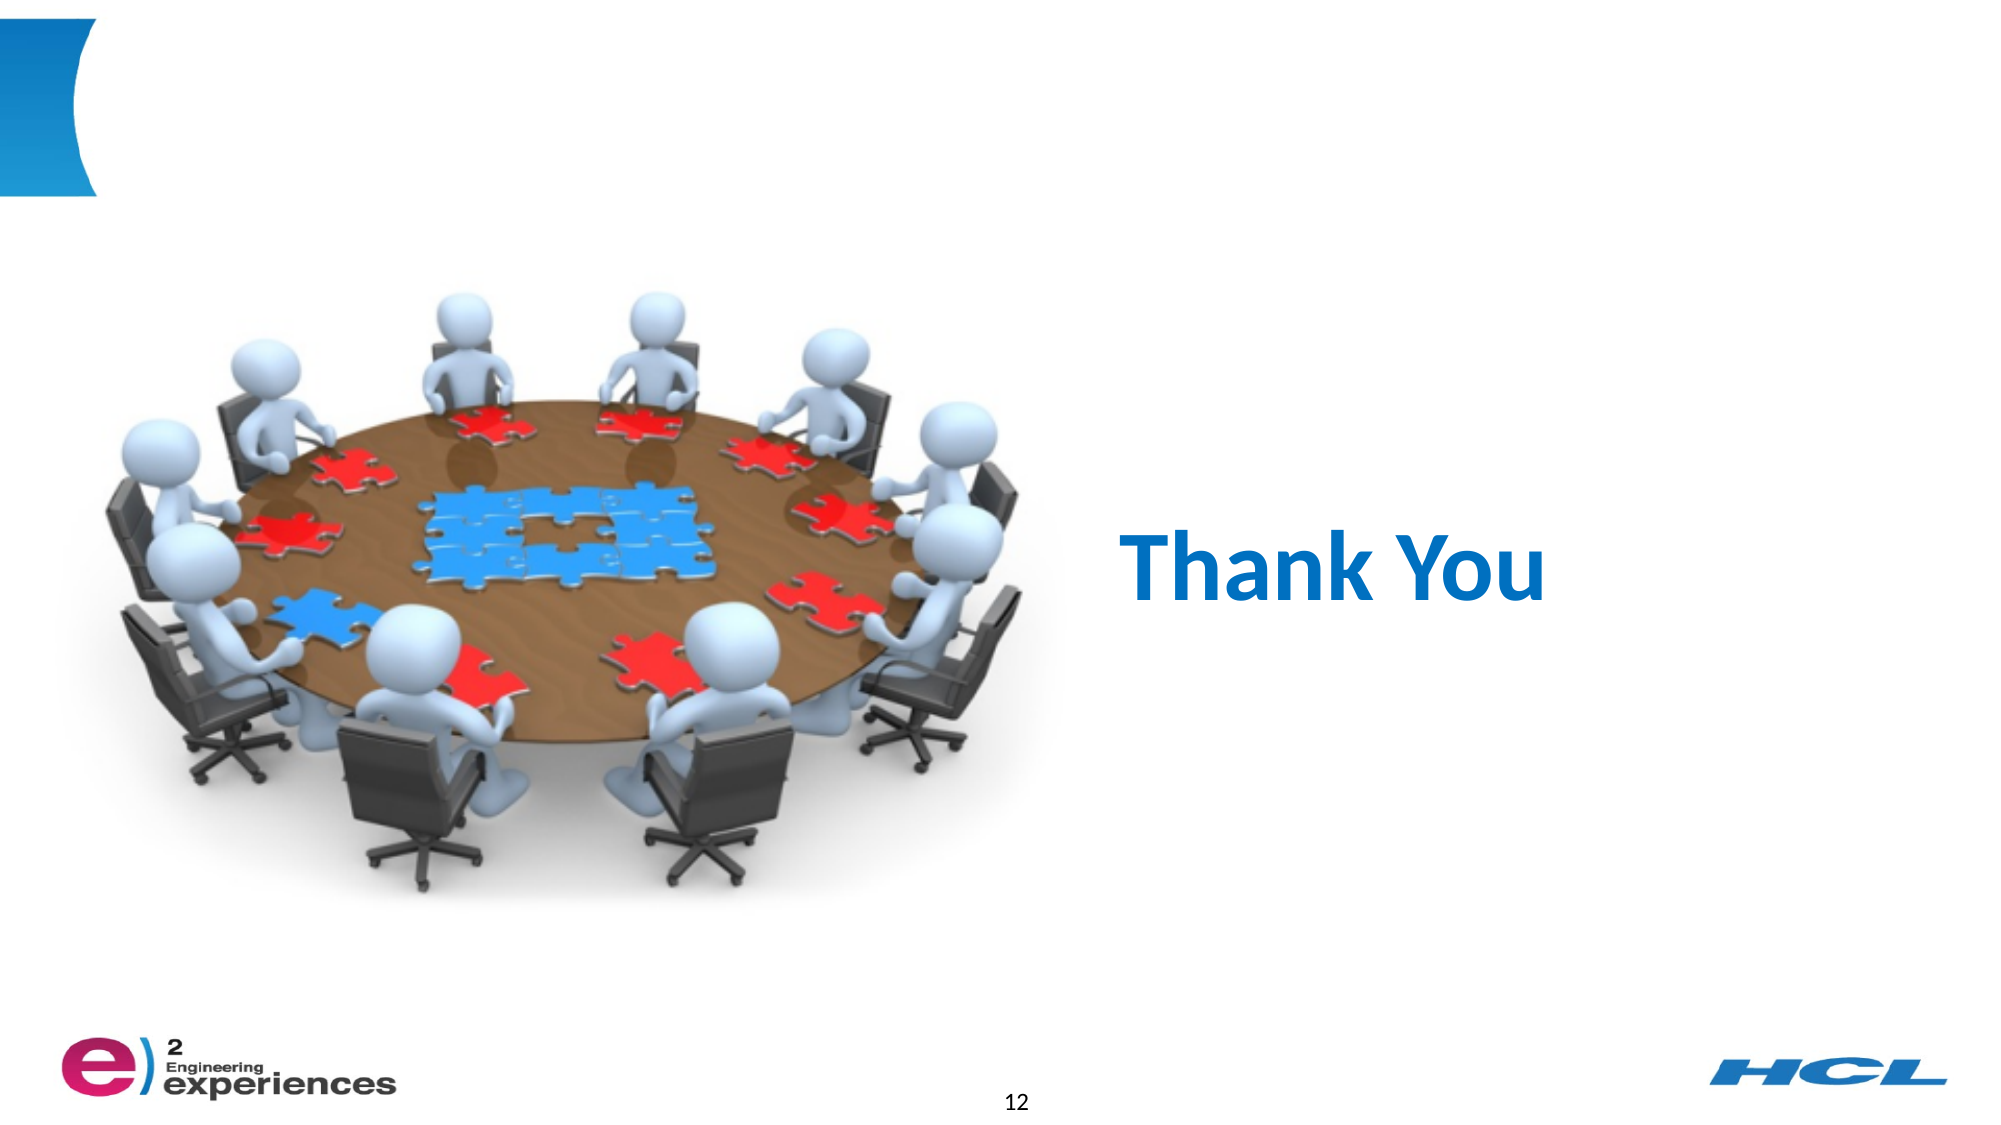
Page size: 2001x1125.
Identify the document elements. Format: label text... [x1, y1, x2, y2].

picture [0, 0, 2000, 1125]
text_box Thank You [1101, 490, 1967, 897]
